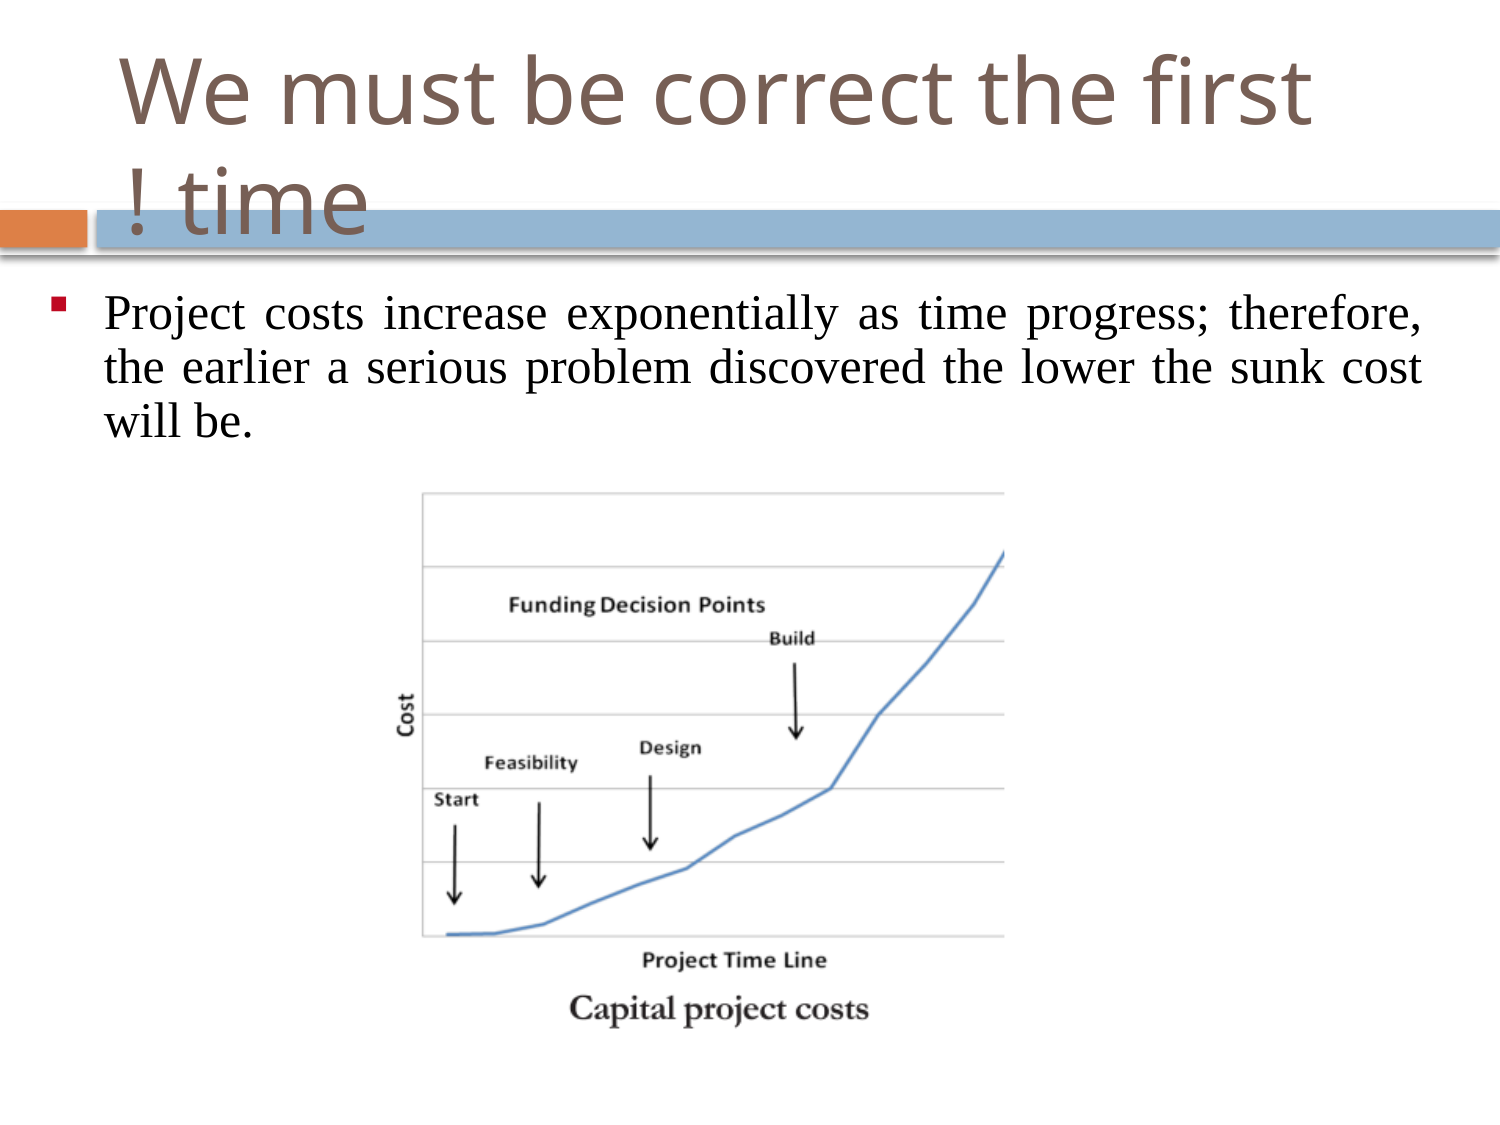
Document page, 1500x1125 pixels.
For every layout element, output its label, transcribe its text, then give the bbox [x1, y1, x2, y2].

title We must be correct the first time ! [103, 72, 1397, 213]
text_box Project costs increase exponentially as time progress; therefore, the earlier a serious problem discovered the lower the sunk cost will be. [32, 278, 1439, 456]
picture [383, 479, 1014, 1036]
